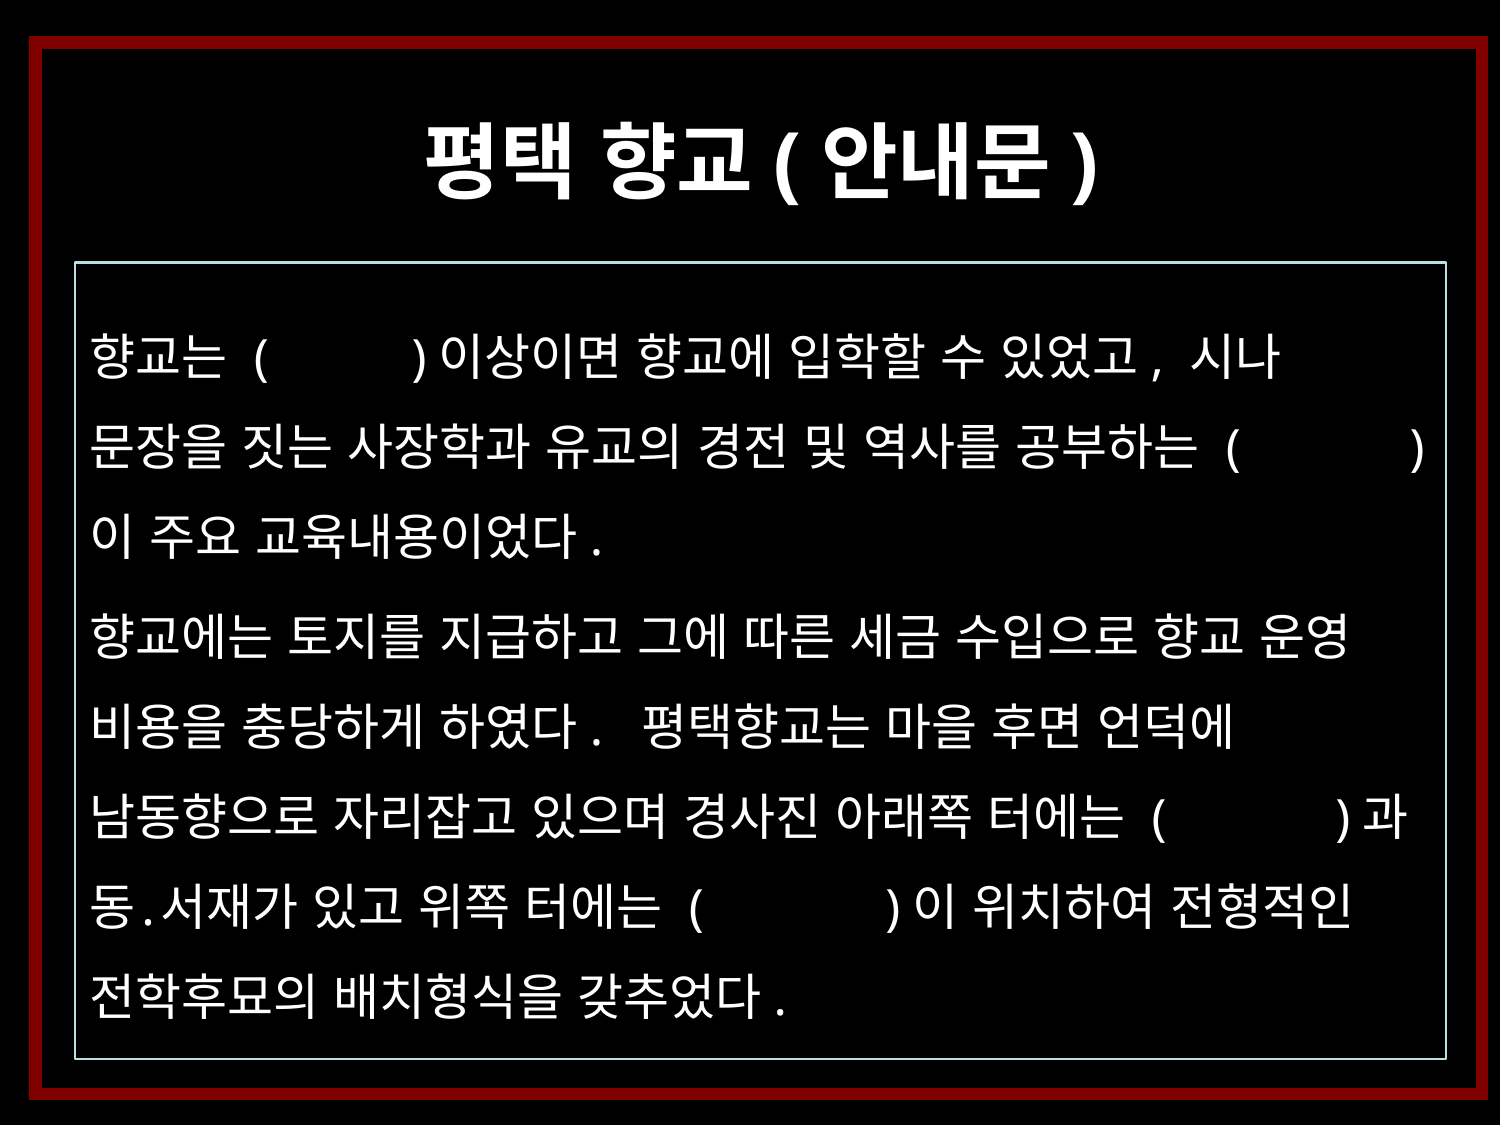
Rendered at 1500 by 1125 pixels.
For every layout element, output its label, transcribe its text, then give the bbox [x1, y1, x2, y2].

text_box 향교는 ( )이상이면 향교에 입학할 수 있었고, 시나 문장을 짓는 사장학과 유교의 경전 및 역사를 공부하는 ( )이 주요 교육내용이었다. 향교에는 토지를 지급하고 그에 따른 세금 수입으로 향교 운영 비용을 충당하게 하였다. 평택향교는 마을 후면 언덕에 남동향으로 자리잡고 있으며 경사진 아래쪽 터에는 ( )과 동․서재가 있고 위쪽 터에는 ( )이 위치하여 전형적인 전학후묘의 배치형식을 갖추었다. [75, 262, 1447, 1059]
text_box 평택 향교(안내문) [76, 101, 1447, 232]
